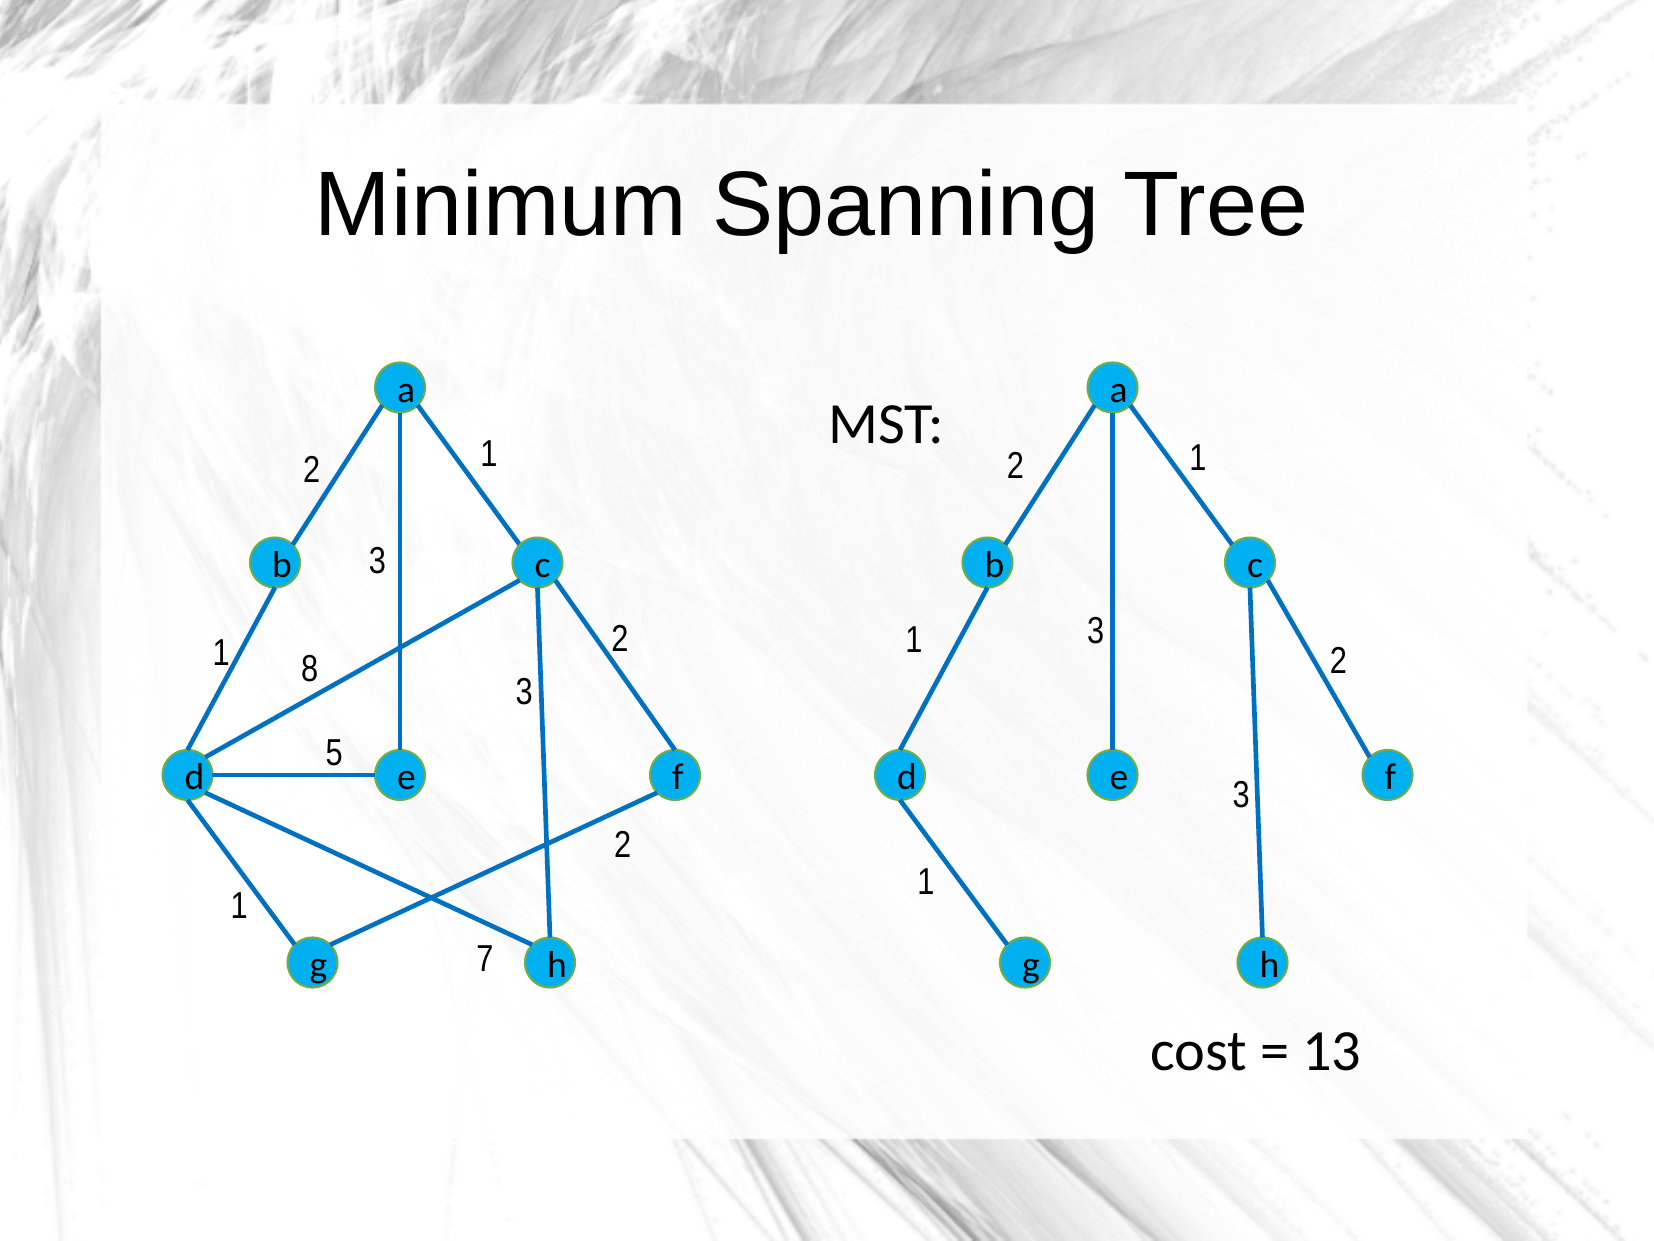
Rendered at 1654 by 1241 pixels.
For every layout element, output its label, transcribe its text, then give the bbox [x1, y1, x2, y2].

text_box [162, 362, 700, 988]
text_box cost = 13 [1135, 1005, 1377, 1090]
title Minimum Spanning Tree [118, 93, 1506, 299]
picture [0, 0, 1654, 1241]
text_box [874, 362, 1413, 988]
text_box MST: [813, 377, 874, 462]
